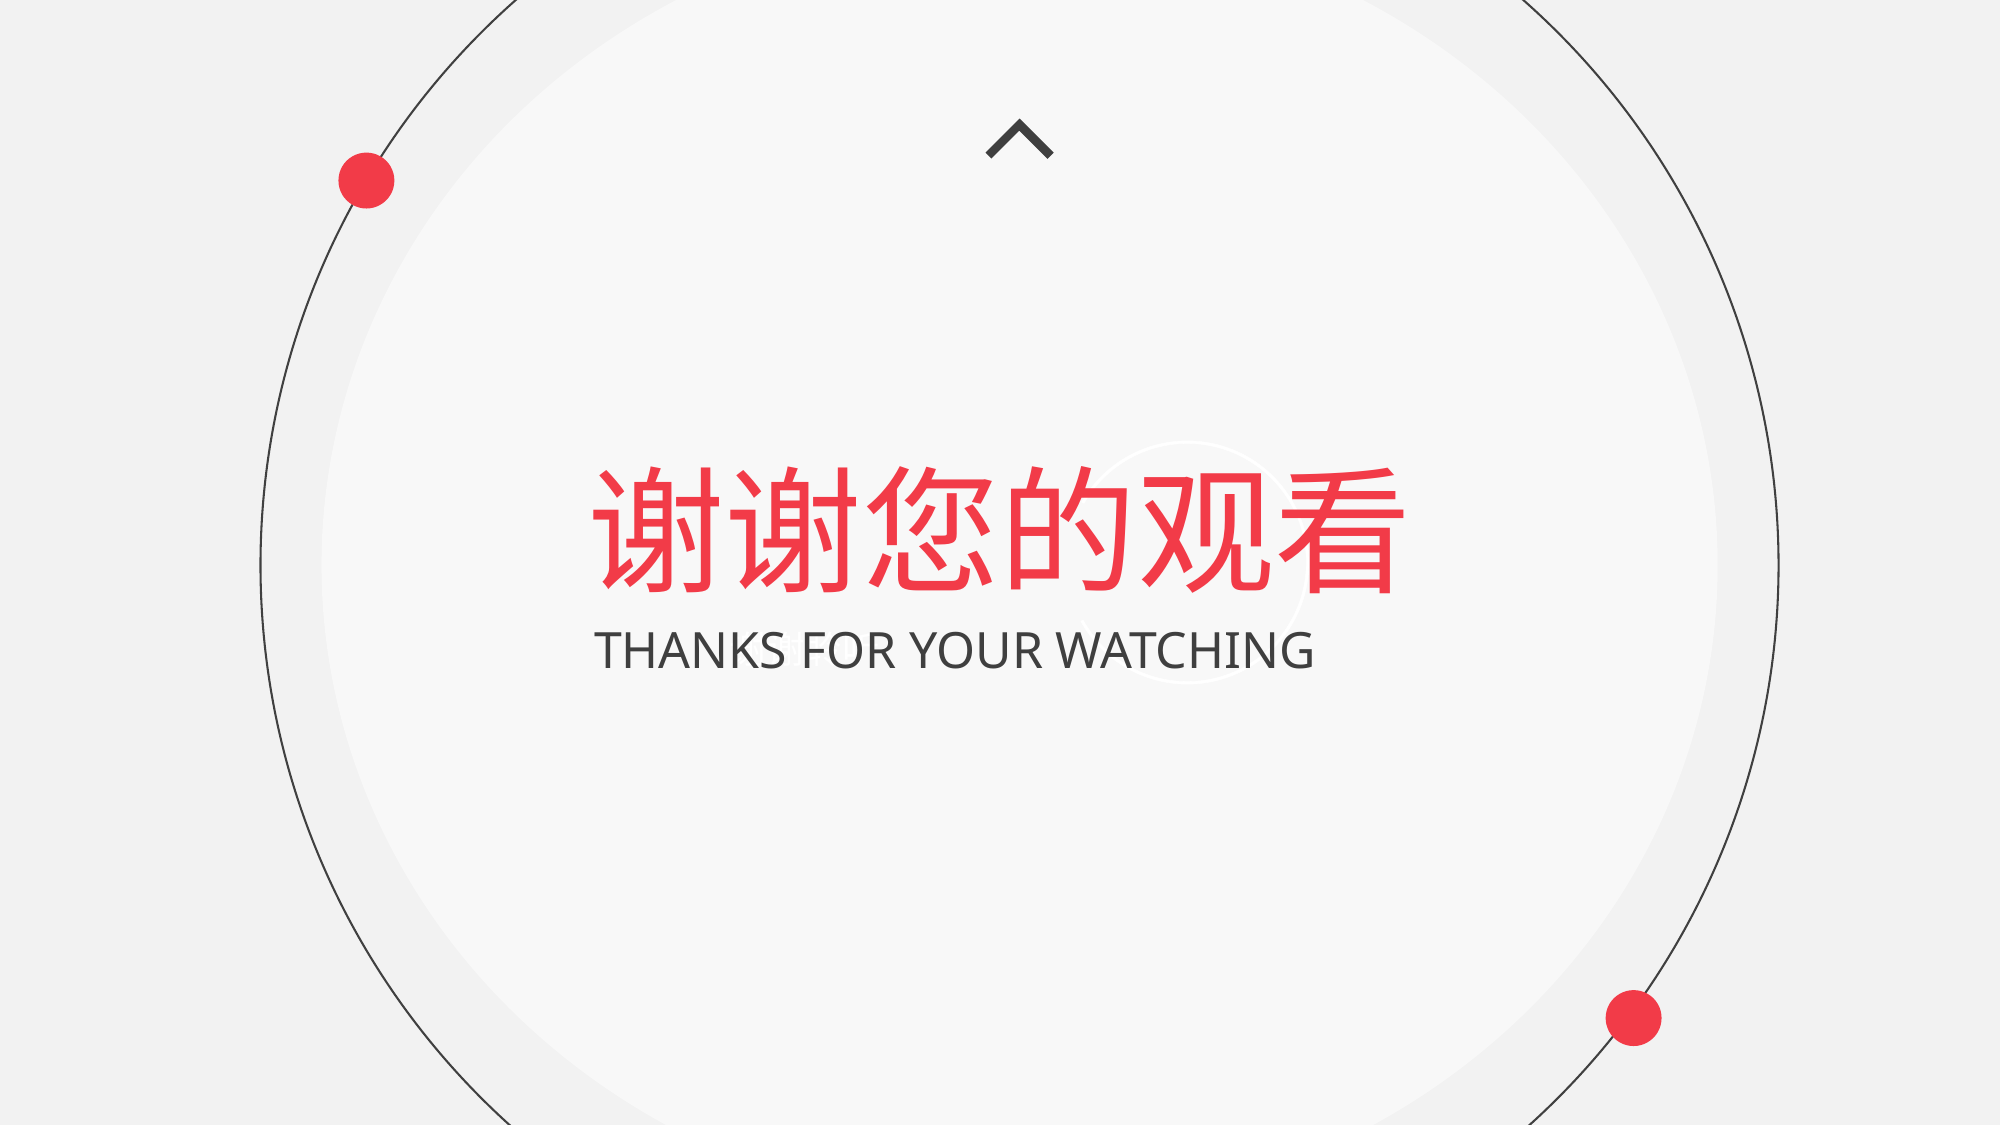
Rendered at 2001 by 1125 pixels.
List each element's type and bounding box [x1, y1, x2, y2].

text_box [1662, 160, 1780, 970]
text_box [433, 1047, 1606, 1125]
text_box [984, 117, 1055, 152]
text_box [382, 0, 1657, 152]
text_box [338, 152, 1662, 1047]
text_box [259, 230, 338, 901]
